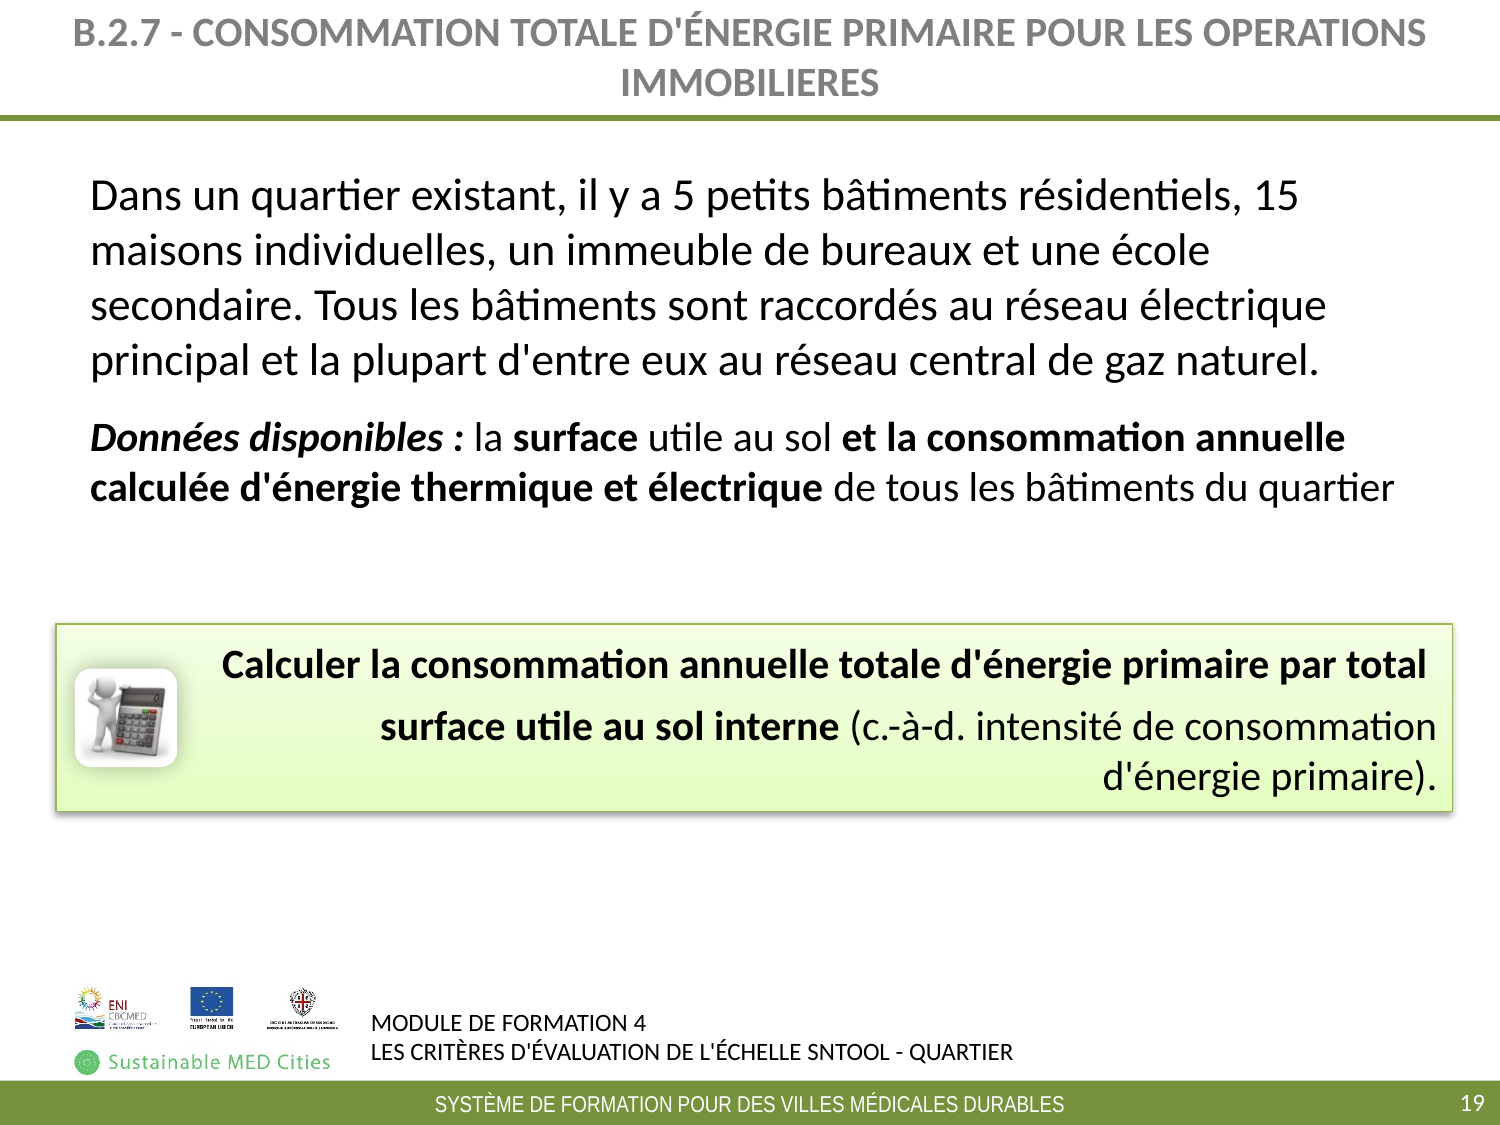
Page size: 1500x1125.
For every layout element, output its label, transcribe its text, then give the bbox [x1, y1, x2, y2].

picture [62, 978, 356, 1080]
list Dans un quartier existant, il y a 5 petits bâtiments résidentiels, 15 maisons individuelles, un immeuble de bureaux et une école secondaire. Tous les bâtiments sont raccordés au réseau électrique principal et la plupart d'entre eux au réseau central de gaz naturel. Données disponibles : la surface utile au sol et la consommation annuelle calculée d'énergie thermique et électrique de tous les bâtiments du quartier [75, 157, 1422, 531]
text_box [55, 623, 1453, 812]
title B.2.7 - CONSOMMATION TOTALE D'ÉNERGIE PRIMAIRE POUR LES OPERATIONS IMMOBILIERES [0, 0, 1500, 113]
slide_number ‹#› [1149, 1078, 1500, 1125]
